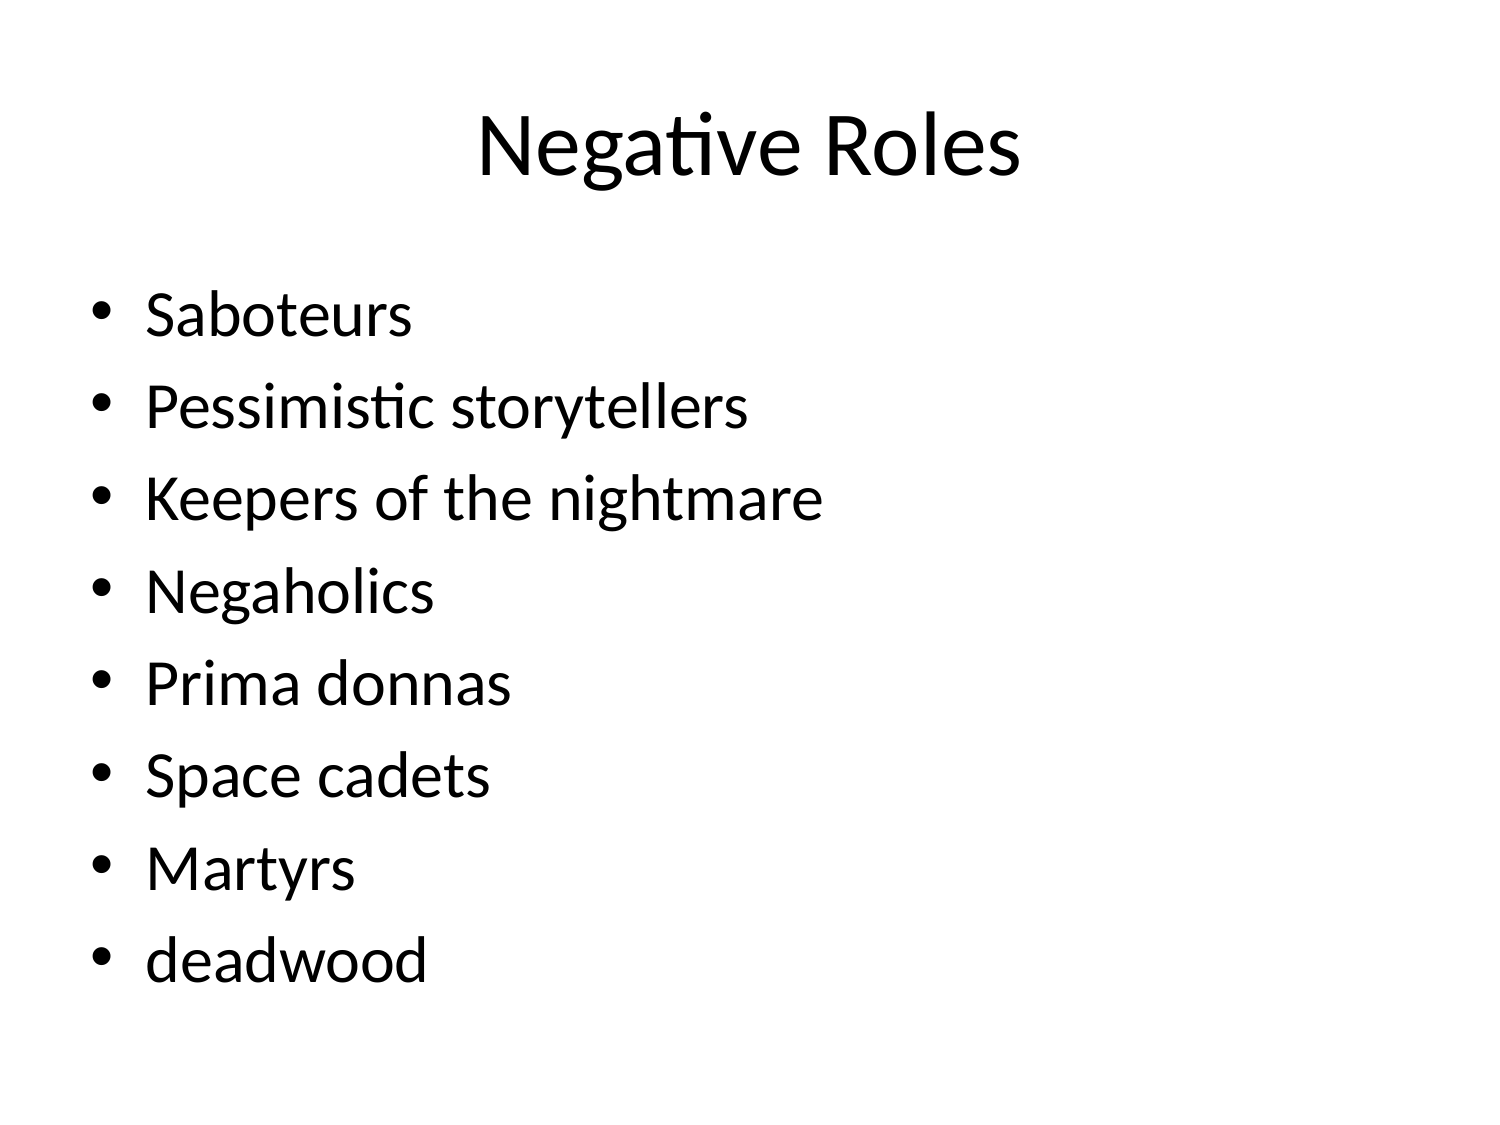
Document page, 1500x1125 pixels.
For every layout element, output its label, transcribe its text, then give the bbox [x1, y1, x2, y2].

list Saboteurs Pessimistic storytellers Keepers of the nightmare Negaholics Prima donnas Space cadets Martyrs deadwood [75, 262, 1425, 1005]
title Negative Roles [75, 45, 1425, 233]
